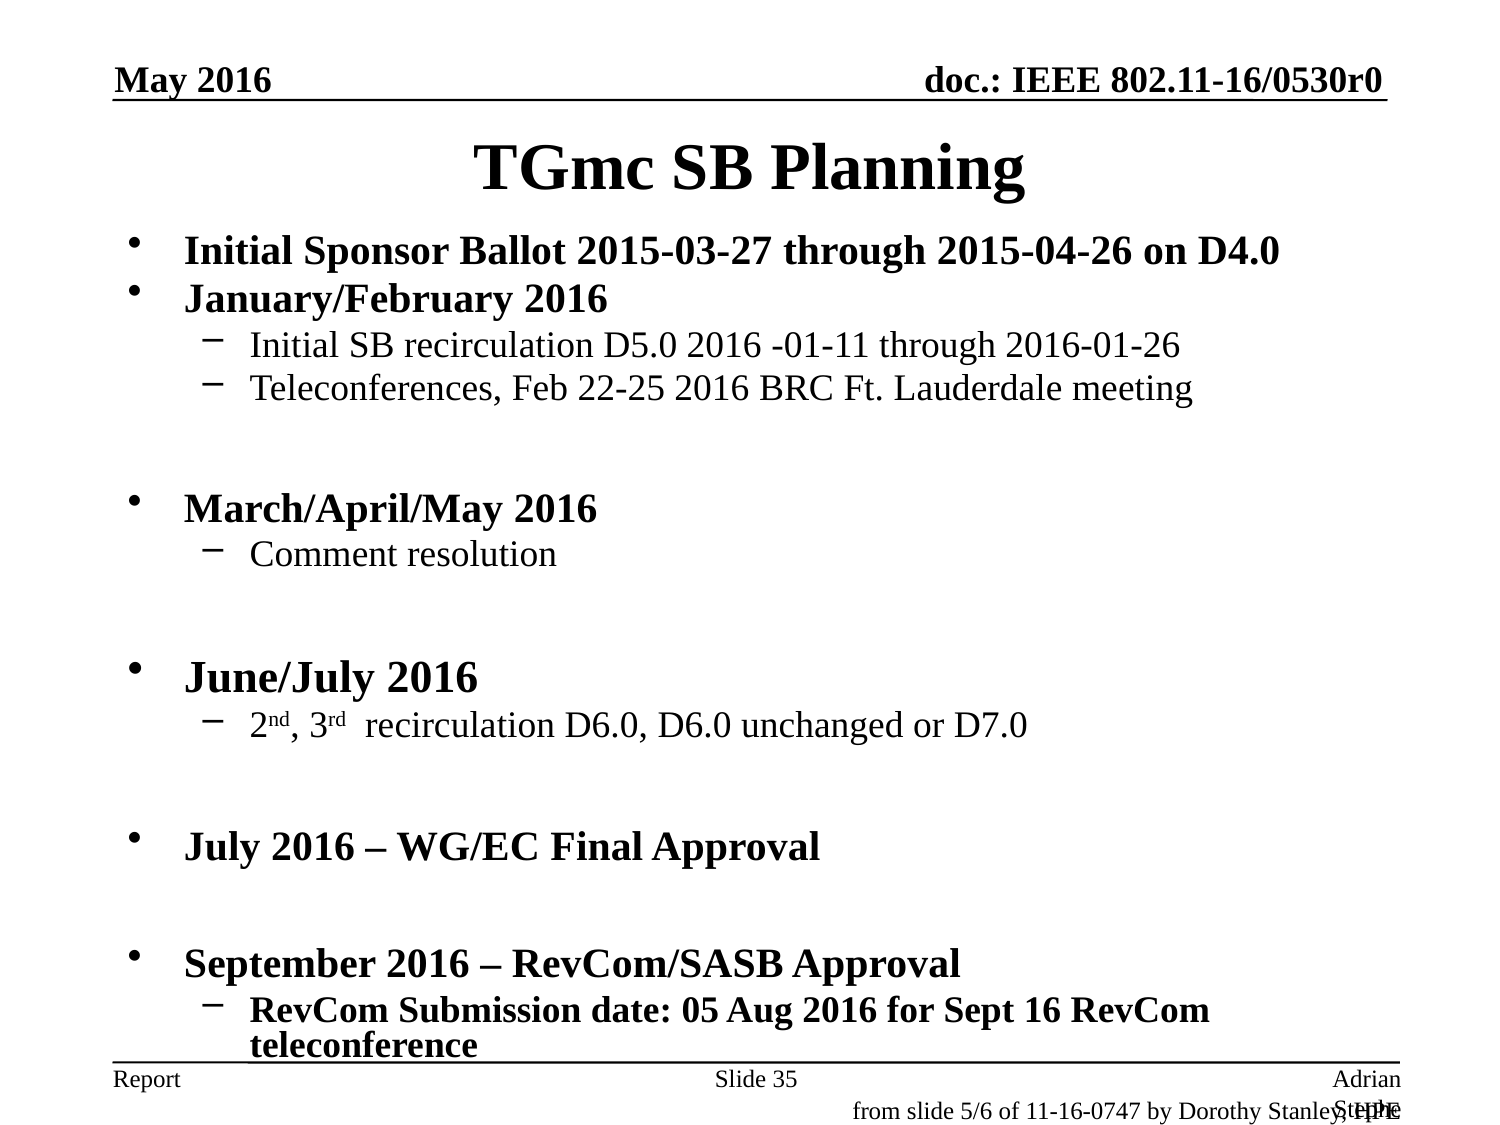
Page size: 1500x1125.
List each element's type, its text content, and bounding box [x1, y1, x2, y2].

list Initial Sponsor Ballot 2015-03-27 through 2015-04-26 on D4.0 January/February 2016 Initial SB recirculation D5.0 2016 -01-11 through 2016-01-26 Teleconferences, Feb 22-25 2016 BRC Ft. Lauderdale meeting March/April/May 2016 Comment resolution June/July 2016 2nd, 3rd recirculation D6.0, D6.0 unchanged or D7.0 July 2016 – WG/EC Final Approval September 2016 – RevCom/SASB Approval RevCom Submission date: 05 Aug 2016 for Sept 16 RevCom teleconference [112, 224, 1425, 1025]
slide_number Slide 35 [711, 1061, 801, 1087]
title TGmc SB Planning [112, 75, 1388, 224]
text_box from slide 5/6 of 11-16-0747 by Dorothy Stanley, HPE [343, 1087, 1417, 1125]
footer Adrian Stephens, Intel Corporation [1324, 1061, 1402, 1087]
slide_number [114, 54, 374, 101]
